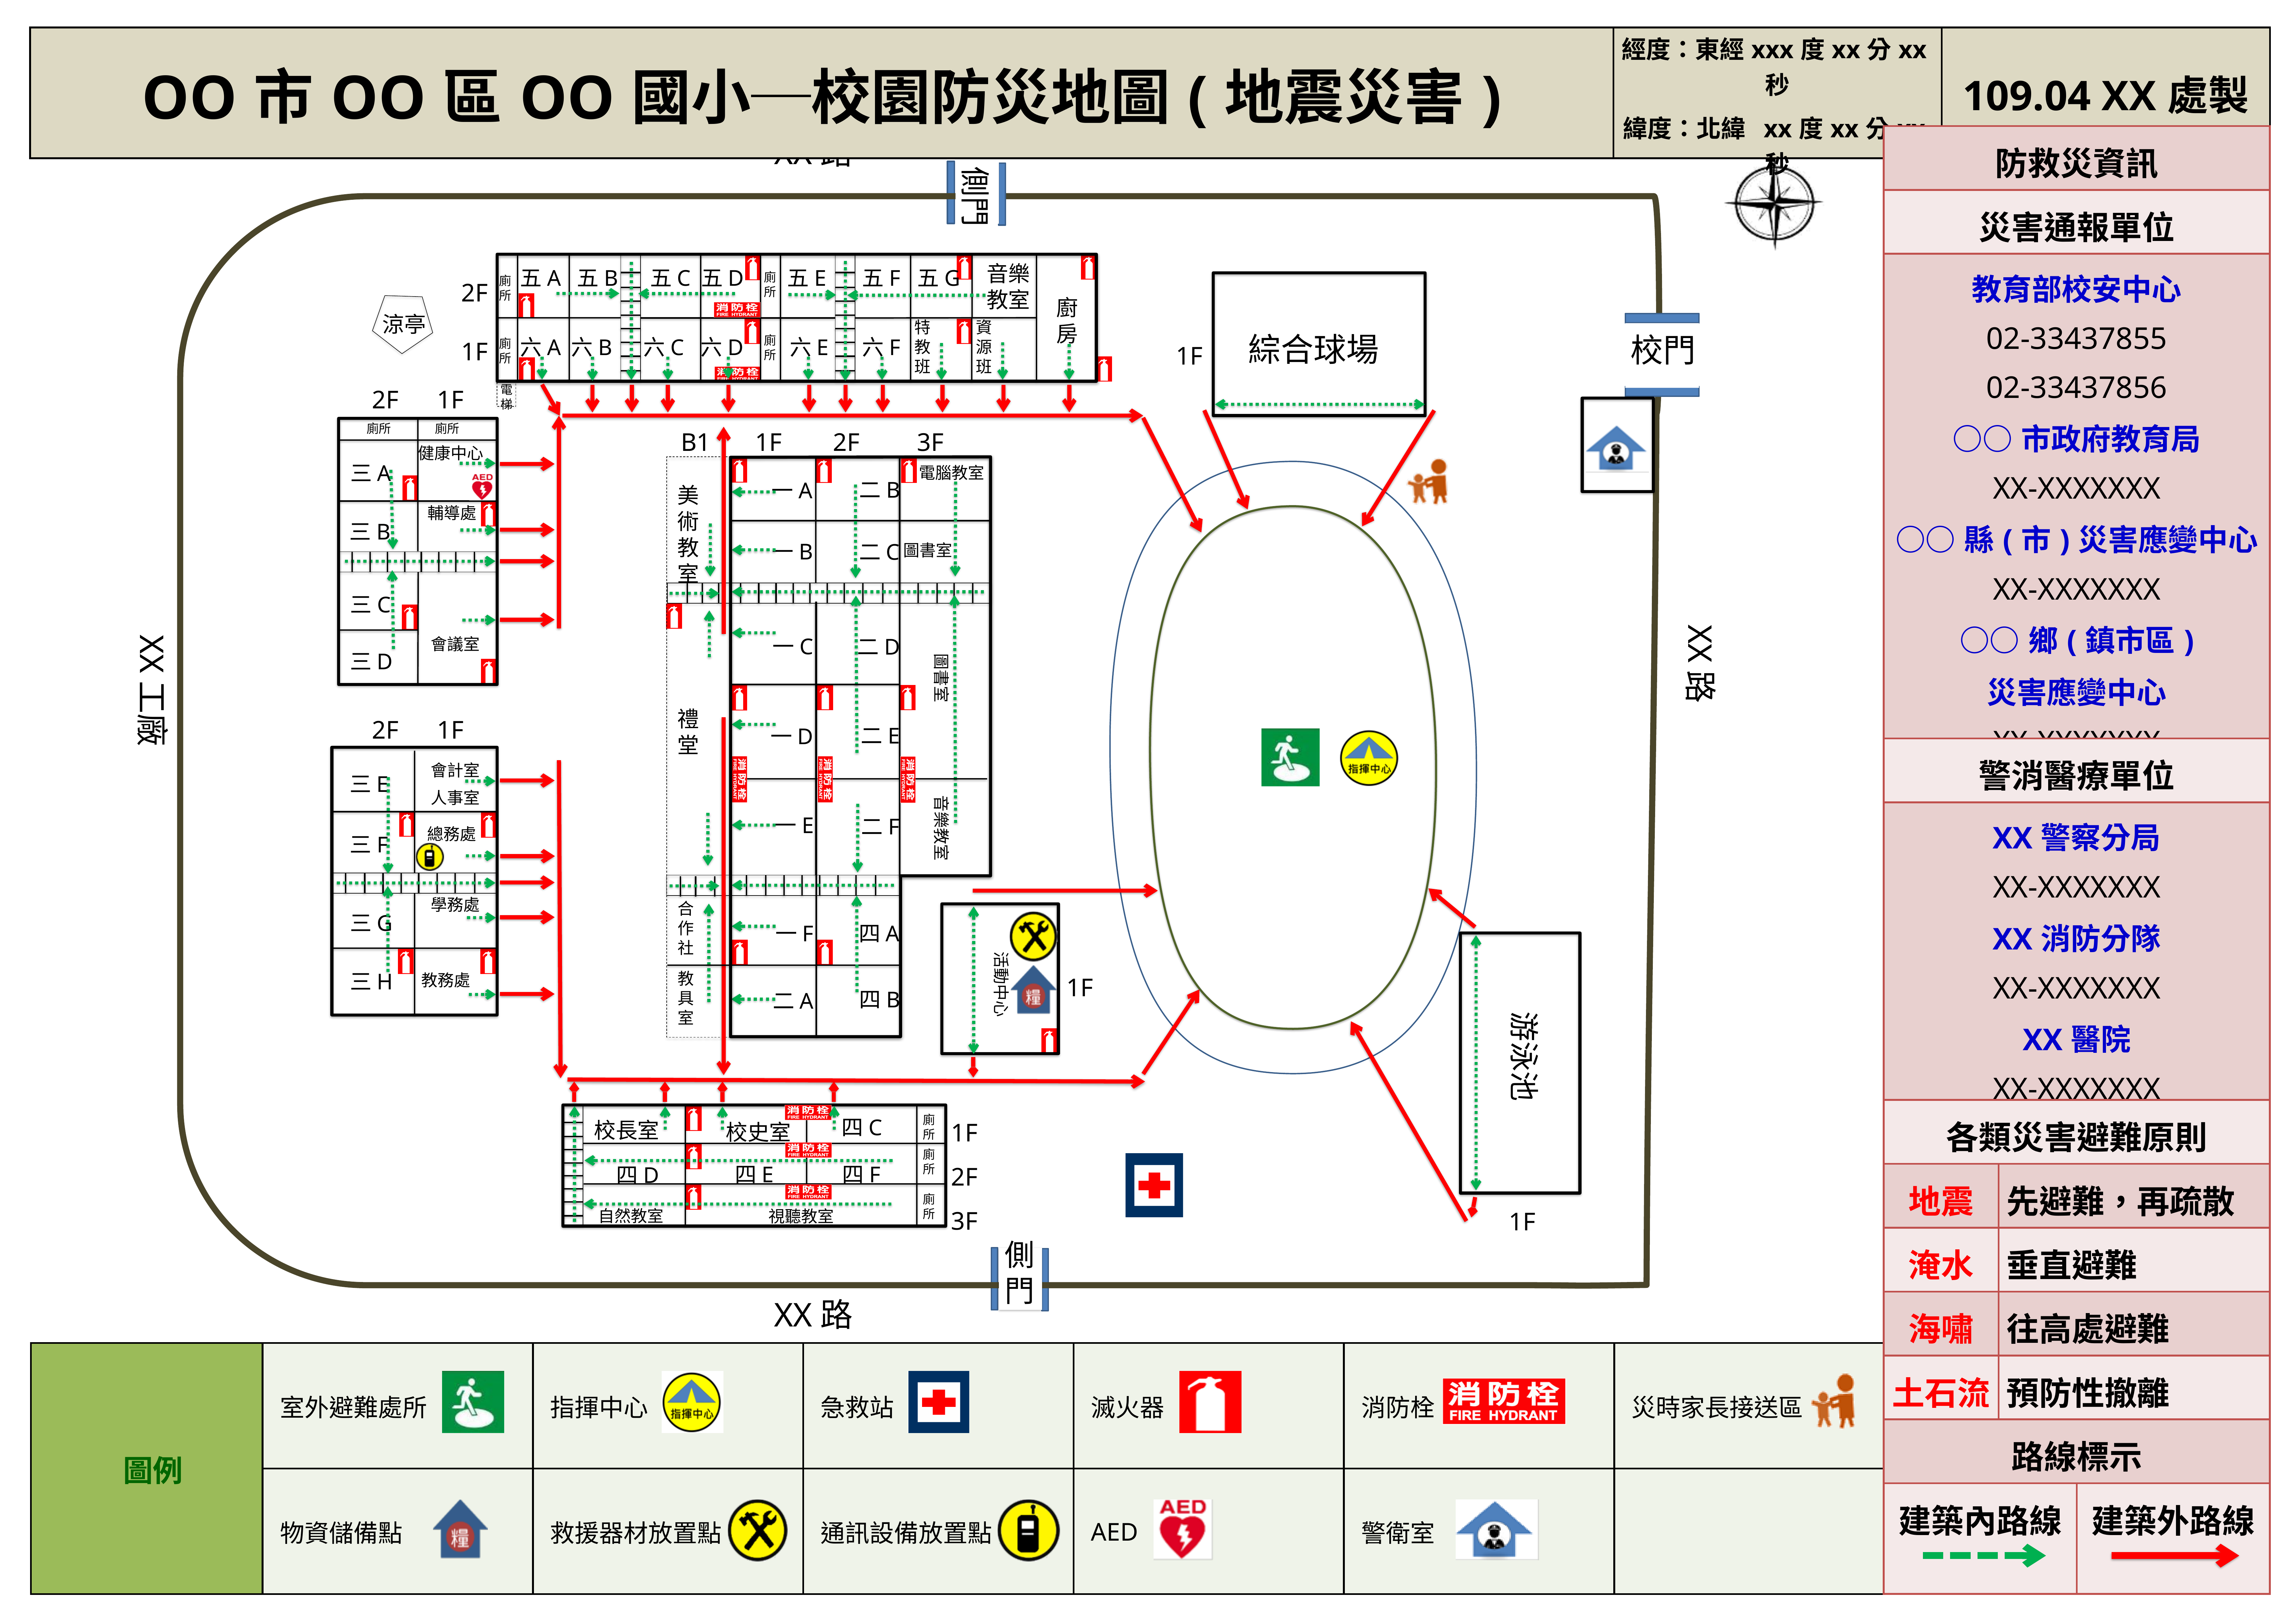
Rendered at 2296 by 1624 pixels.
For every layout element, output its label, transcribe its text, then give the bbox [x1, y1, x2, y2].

table_cell 物資儲備點 [264, 1469, 532, 1593]
table_cell 災害通報單位 [1885, 191, 2269, 253]
picture [728, 1499, 788, 1562]
table_cell 建築內路線 [1885, 1484, 2076, 1593]
table_cell [1615, 1469, 1883, 1593]
table_cell 地震 [1885, 1165, 1998, 1227]
table_cell 建築外路線 [2078, 1484, 2269, 1593]
table_cell XX警察分局 XX-XXXXXXX XX消防分隊 XX-XXXXXXX XX醫院 XX-XXXXXXX [1885, 803, 2269, 1099]
picture [433, 1499, 488, 1562]
table_cell 先避難，再疏散 [1999, 1165, 2269, 1227]
table_header 圖例 [32, 1344, 262, 1593]
table_header 急救站 [804, 1344, 1073, 1468]
table_header 防救災資訊 [1885, 127, 2269, 189]
table_cell 路線標示 [1885, 1420, 2269, 1482]
table_header 消防栓 [1345, 1344, 1613, 1468]
table_cell 往高處避難 [1999, 1292, 2269, 1355]
table_cell AED [1074, 1469, 1343, 1593]
table_header 指揮中心 [534, 1344, 802, 1468]
picture [1179, 1371, 1242, 1433]
picture [442, 1371, 504, 1433]
table_header OO市OO區OO國小─校園防災地圖(地震災害) [31, 28, 1613, 157]
table_cell 救援器材放置點 [534, 1469, 802, 1593]
picture [1154, 1499, 1215, 1562]
table_cell 預防性撤離 [1999, 1357, 2269, 1418]
picture [661, 1371, 724, 1433]
picture [1456, 1499, 1541, 1562]
table_cell 垂直避難 [1999, 1229, 2269, 1291]
table_cell 各類災害避難原則 [1885, 1101, 2269, 1163]
table_header 災時家長接送區 [1615, 1344, 1883, 1468]
picture [1442, 1378, 1566, 1425]
table_cell 教育部校安中心 02-33437855 02-33437856 ○○市政府教育局 XX-XXXXXXX ○○縣(市)災害應變中心 XX-XXXXXXX ○○鄉(鎮市區) 災害應變中心 XX-XXXXXXX [1885, 255, 2269, 738]
picture [998, 1499, 1060, 1562]
table_cell 警衛室 [1345, 1469, 1613, 1593]
table_header 經度：東經xxx度xx分xx秒 緯度：北緯 xx度xx分xx秒 [1614, 28, 1941, 157]
table_header 109.04 XX處製 [1943, 28, 2269, 125]
table_cell 警消醫療單位 [1885, 739, 2269, 801]
table_cell 淹水 [1885, 1229, 1998, 1291]
table_cell 通訊設備放置點 [804, 1469, 1073, 1593]
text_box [124, 127, 1830, 1338]
table_header 滅火器 [1074, 1344, 1343, 1468]
table_cell 土石流 [1885, 1357, 1998, 1418]
table_cell 海嘯 [1885, 1292, 1998, 1355]
picture [907, 1371, 969, 1433]
table_header 室外避難處所 [264, 1344, 532, 1468]
picture [1804, 1371, 1866, 1433]
